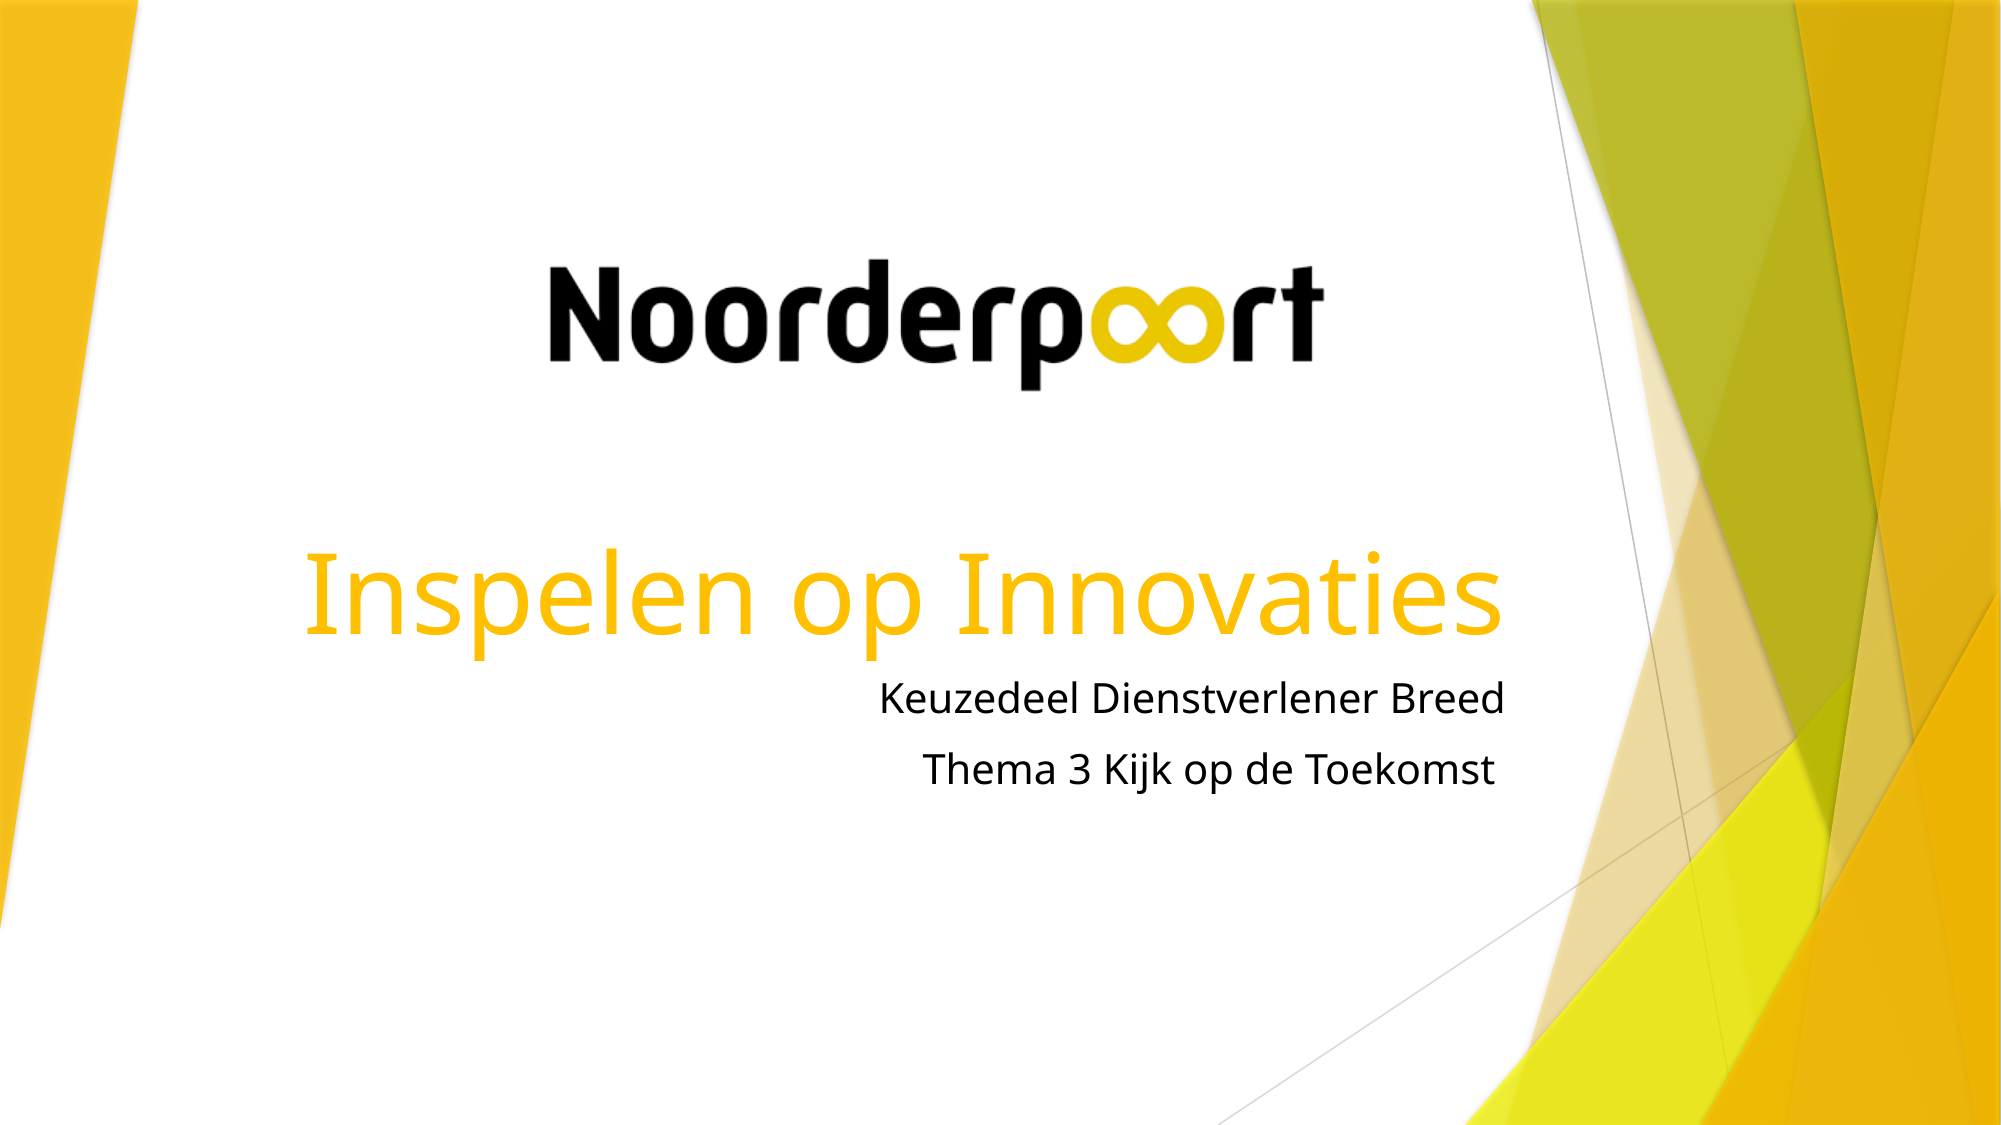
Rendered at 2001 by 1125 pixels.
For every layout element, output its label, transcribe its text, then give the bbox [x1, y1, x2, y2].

title Inspelen op Innovaties [247, 394, 1522, 664]
subtitle Keuzedeel Dienstverlener Breed Thema 3 Kijk op de Toekomst [247, 664, 1522, 845]
picture [545, 254, 1329, 395]
